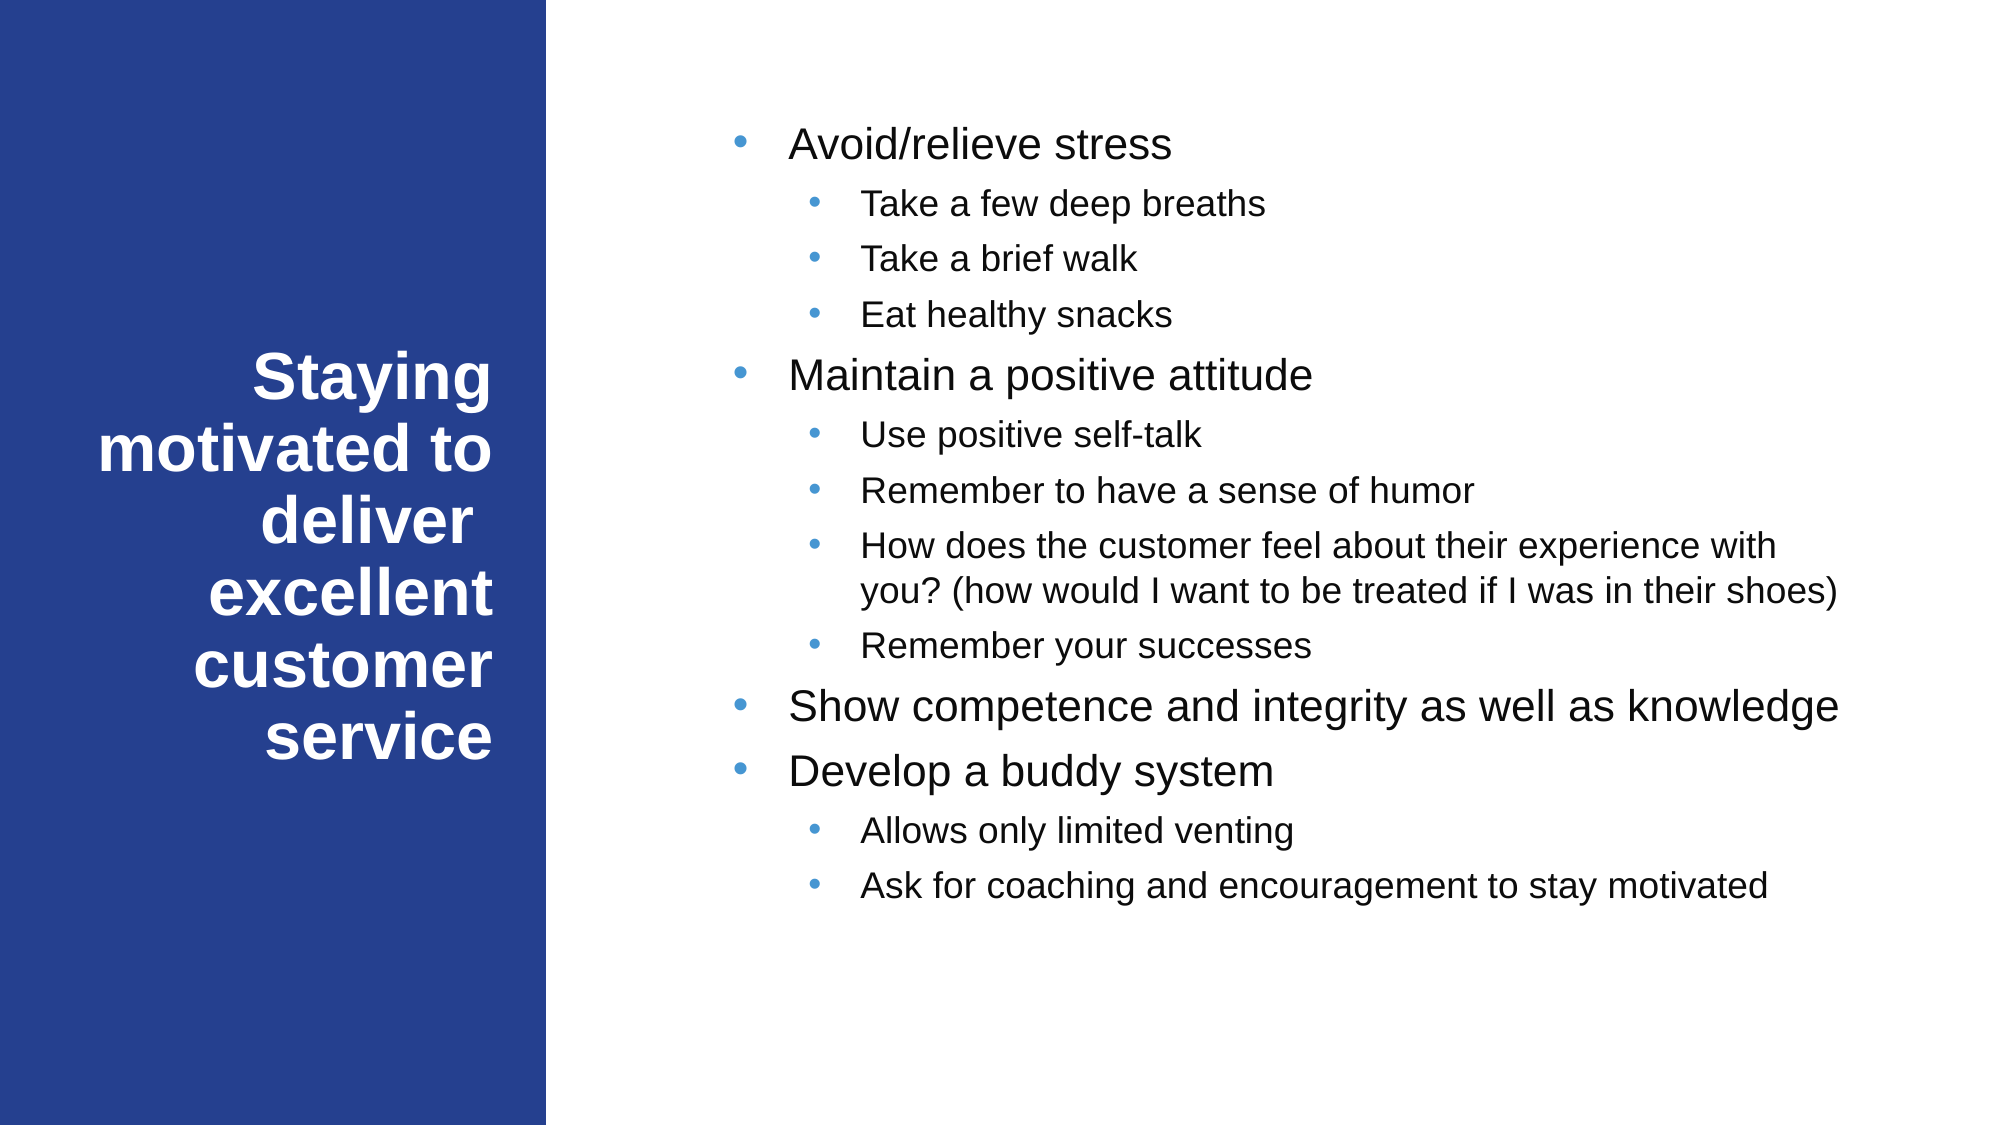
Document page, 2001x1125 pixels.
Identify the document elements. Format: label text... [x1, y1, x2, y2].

list Avoid/relieve stress Take a few deep breaths Take a brief walk Eat healthy snacks Maintain a positive attitude Use positive self-talk Remember to have a sense of humor How does the customer feel about their experience with you? (how would I want to be treated if I was in their shoes) Remember your successes Show competence and integrity as well as knowledge Develop a buddy system Allows only limited venting Ask for coaching and encouragement to stay motivated [701, 107, 1866, 1009]
title Staying motivated to deliver excellent customer service [37, 448, 509, 667]
